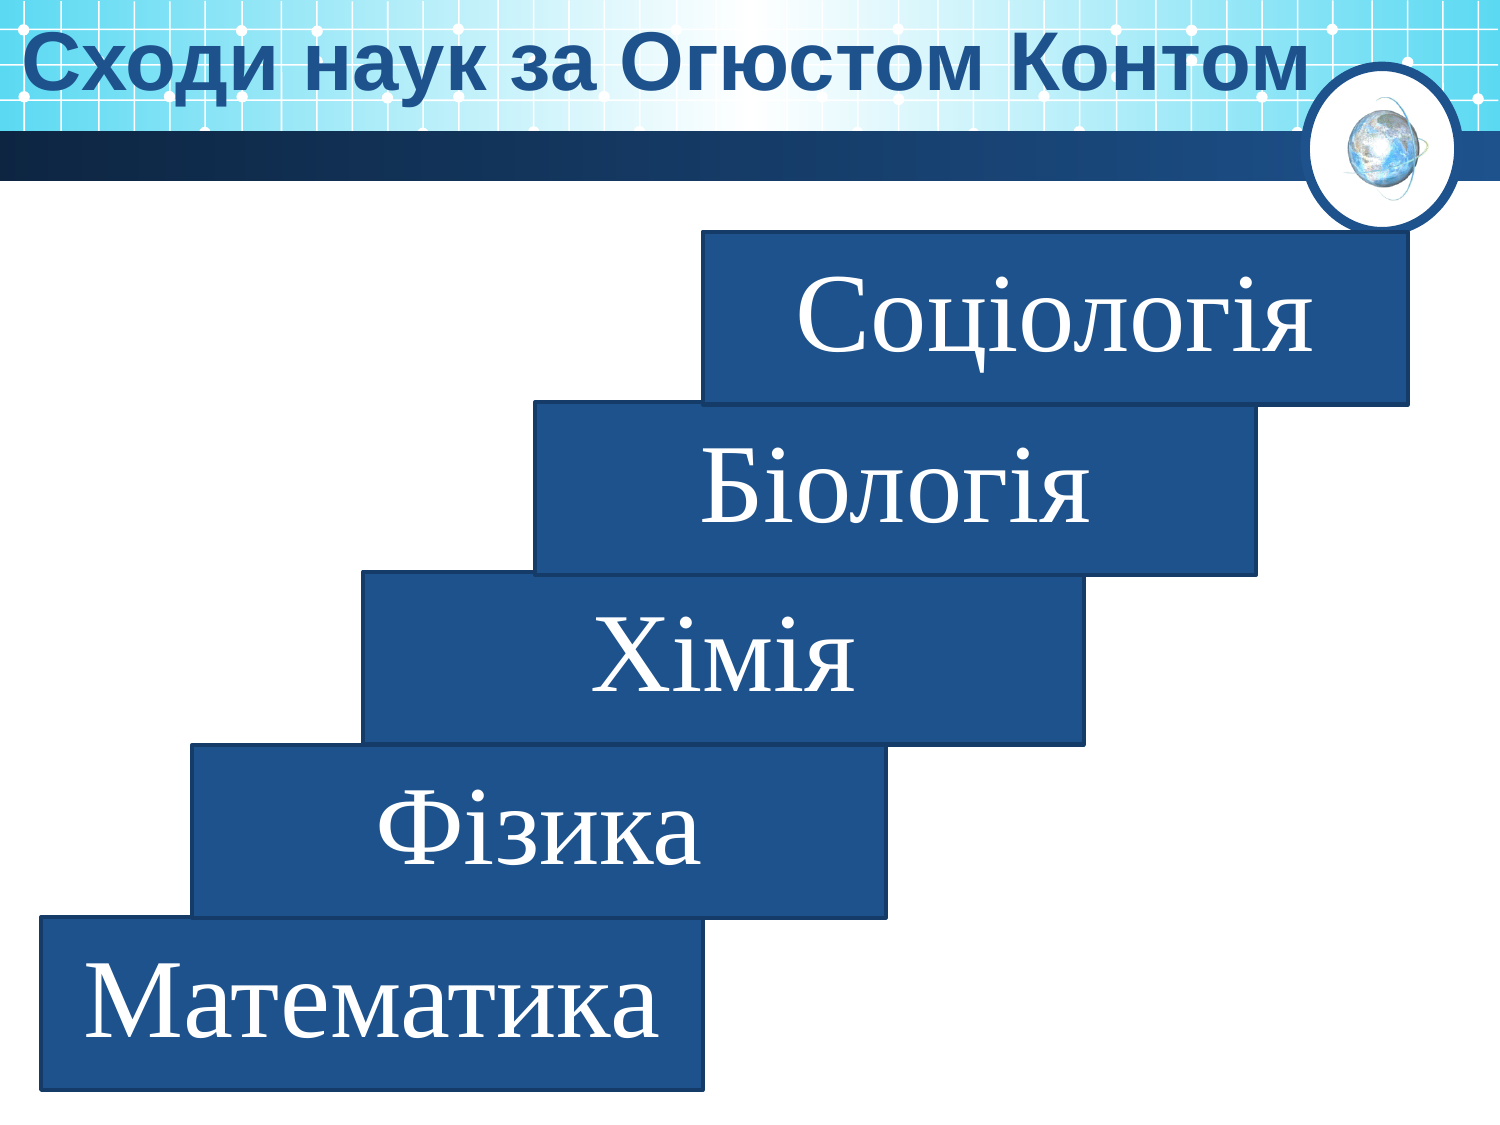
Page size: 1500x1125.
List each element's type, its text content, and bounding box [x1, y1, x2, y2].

picture [1346, 74, 1454, 226]
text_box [40, 231, 1409, 1091]
text_box Сходи наук за Огюстом Контом [0, 0, 1400, 215]
